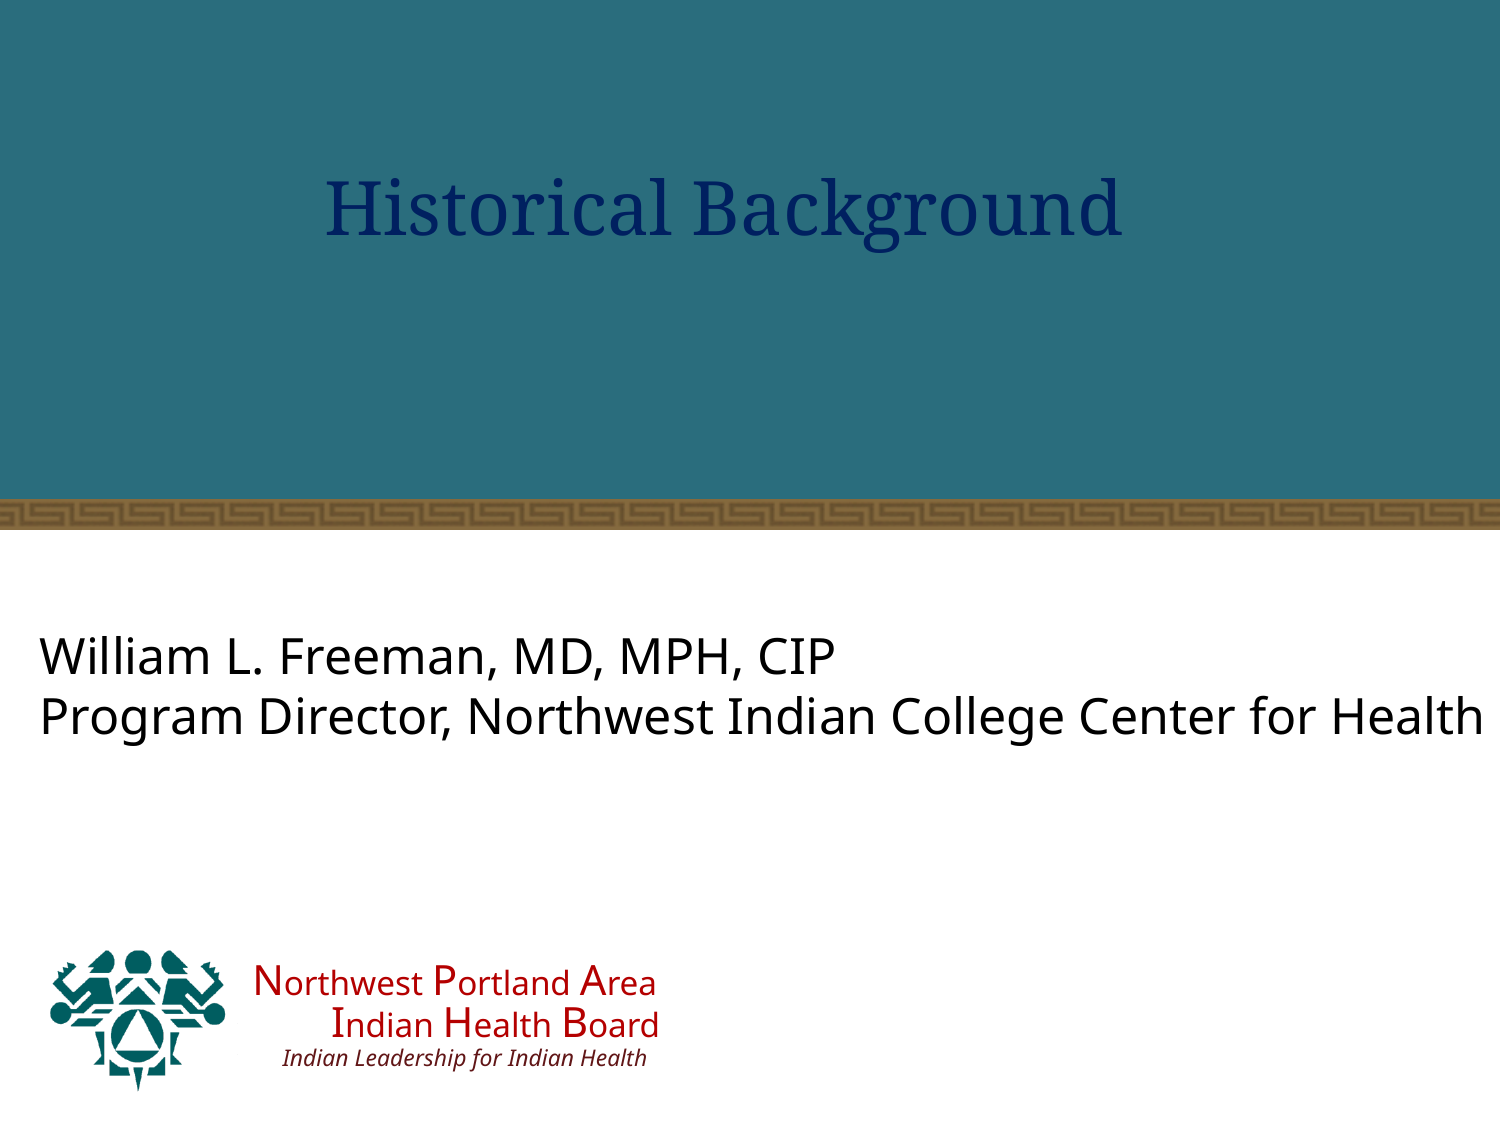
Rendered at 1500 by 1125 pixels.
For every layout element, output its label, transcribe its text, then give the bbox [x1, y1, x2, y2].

picture [37, 937, 238, 1106]
text_box William L. Freeman, MD, MPH, CIP Program Director, Northwest Indian College Center for Health [0, 537, 1500, 855]
picture [0, 499, 1500, 530]
title Historical Background [92, 71, 1356, 258]
